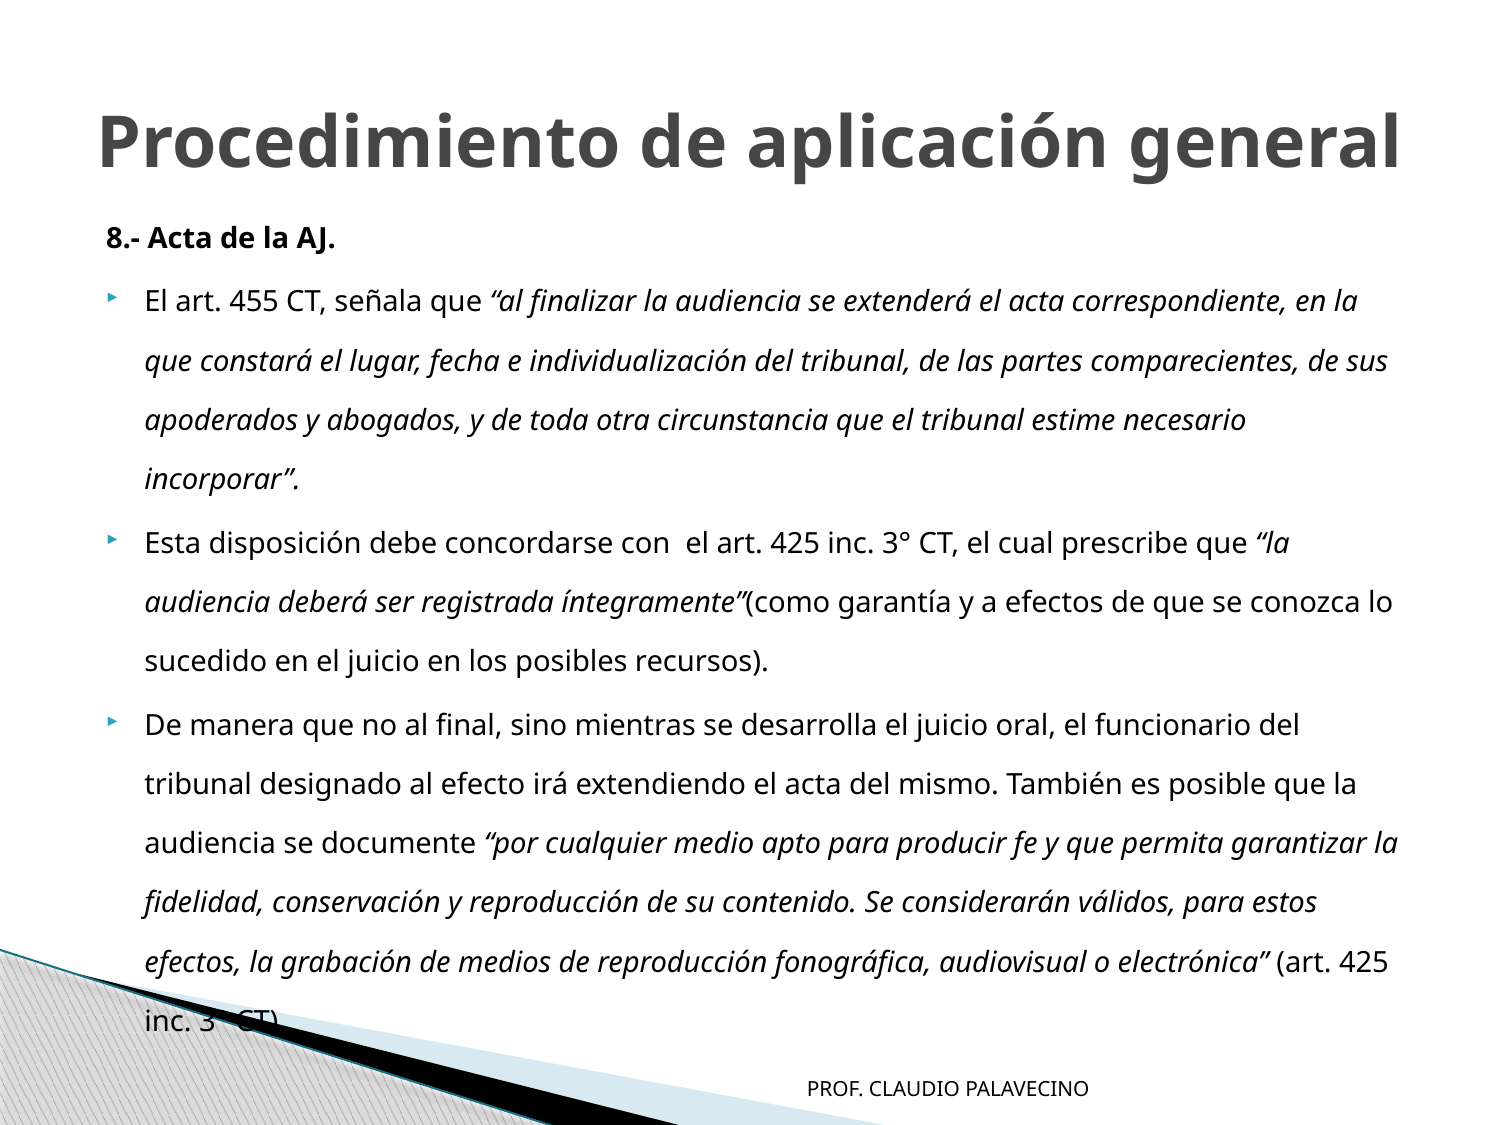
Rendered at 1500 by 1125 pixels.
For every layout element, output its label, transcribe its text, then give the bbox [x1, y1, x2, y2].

footer PROF. CLAUDIO PALAVECINO [718, 1051, 1105, 1112]
title Procedimiento de aplicación general [75, 45, 1425, 233]
list 8.- Acta de la AJ. El art. 455 CT, señala que “al finalizar la audiencia se extenderá el acta correspondiente, en la que constará el lugar, fecha e individualización del tribunal, de las partes comparecientes, de sus apoderados y abogados, y de toda otra circunstancia que el tribunal estime necesario incorporar”. Esta disposición debe concordarse con el art. 425 inc. 3° CT, el cual prescribe que “la audiencia deberá ser registrada íntegramente”(como garantía y a efectos de que se conozca lo sucedido en el juicio en los posibles recursos). De manera que no al final, sino mientras se desarrolla el juicio oral, el funcionario del tribunal designado al efecto irá extendiendo el acta del mismo. También es posible que la audiencia se documente “por cualquier medio apto para producir fe y que permita garantizar la fidelidad, conservación y reproducción de su contenido. Se considerarán válidos, para estos efectos, la grabación de medios de reproducción fonográfica, audiovisual o electrónica” (art. 425 inc. 3° CT). [75, 233, 1425, 1046]
